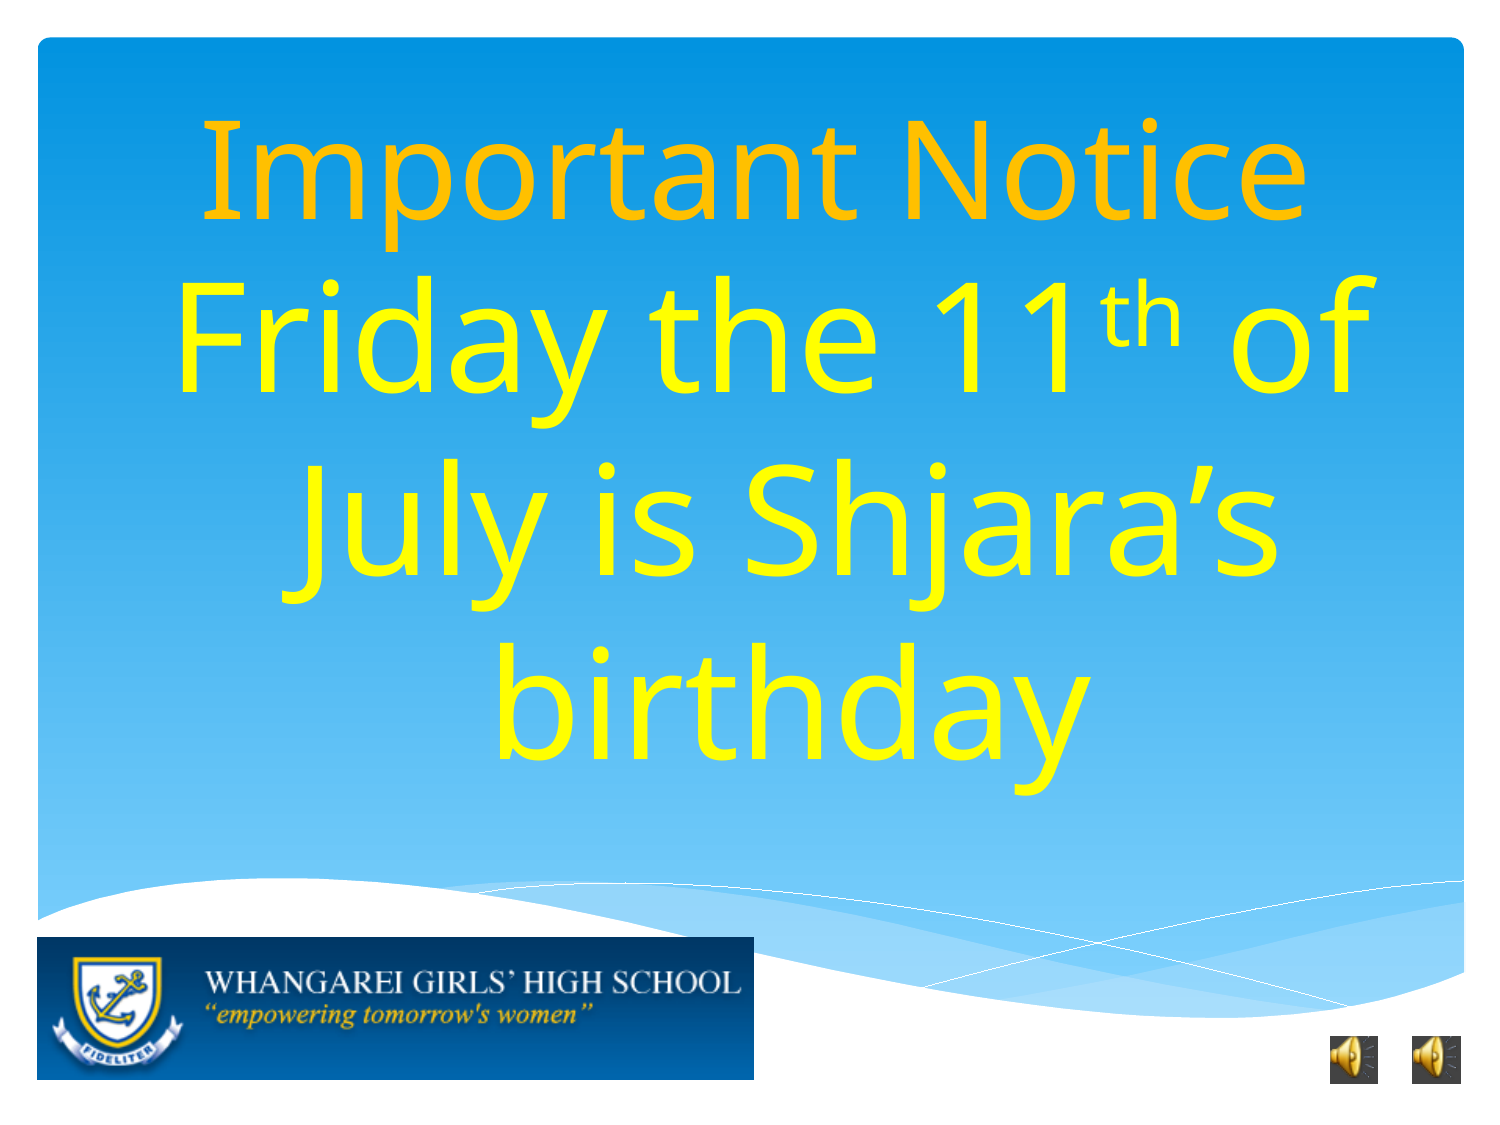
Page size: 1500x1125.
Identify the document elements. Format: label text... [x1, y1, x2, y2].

text_box Important Notice [149, 37, 1362, 255]
picture [37, 937, 754, 1080]
picture [1411, 1034, 1462, 1086]
text_box Friday the 11th of July is Shjara’s birthday [149, 231, 1391, 963]
picture [1328, 1034, 1380, 1086]
